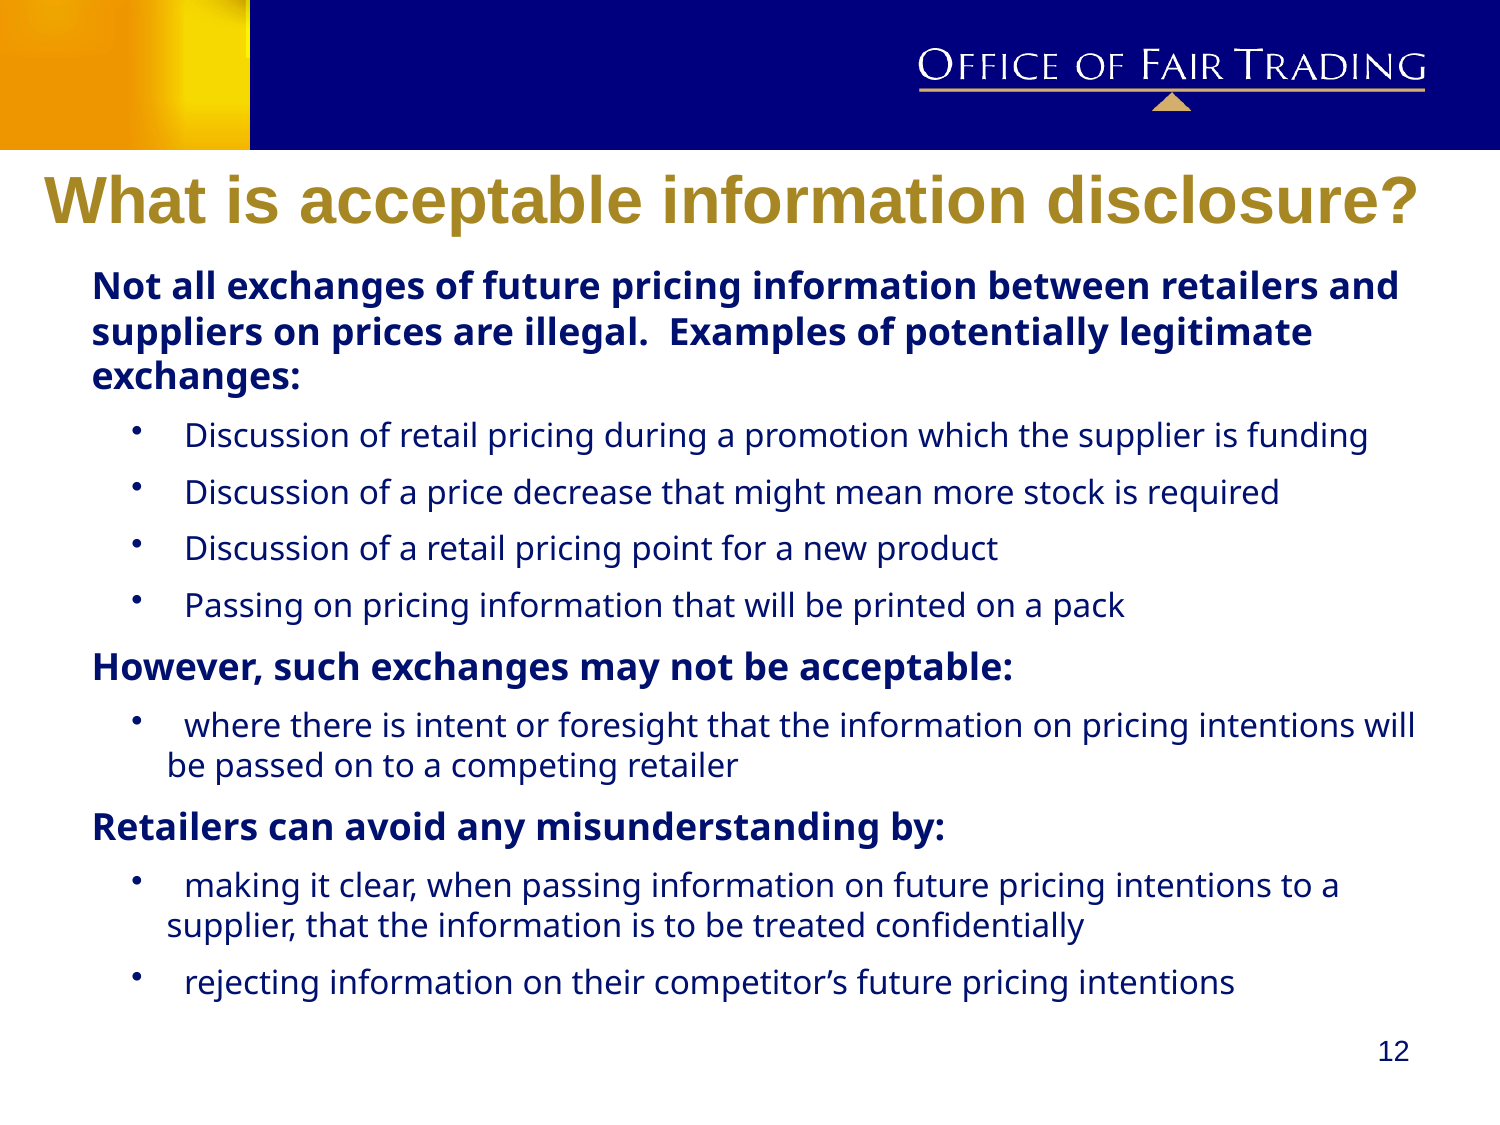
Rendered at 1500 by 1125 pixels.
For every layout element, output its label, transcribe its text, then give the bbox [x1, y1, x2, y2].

picture [906, 41, 1432, 117]
text_box What is acceptable information disclosure? [29, 148, 1471, 244]
text_box Not all exchanges of future pricing information between retailers and suppliers on prices are illegal. Examples of potentially legitimate exchanges: Discussion of retail pricing during a promotion which the supplier is funding Discussion of a price decrease that might mean more stock is required Discussion of a retail pricing point for a new product Passing on pricing information that will be printed on a pack However, such exchanges may not be acceptable: where there is intent or foresight that the information on pricing intentions will be passed on to a competing retailer Retailers can avoid any misunderstanding by: making it clear, when passing information on future pricing intentions to a supplier, that the information is to be treated confidentially rejecting information on their competitor’s future pricing intentions [76, 255, 1442, 1125]
picture [0, 0, 250, 150]
slide_number 12 [1074, 1024, 1426, 1103]
